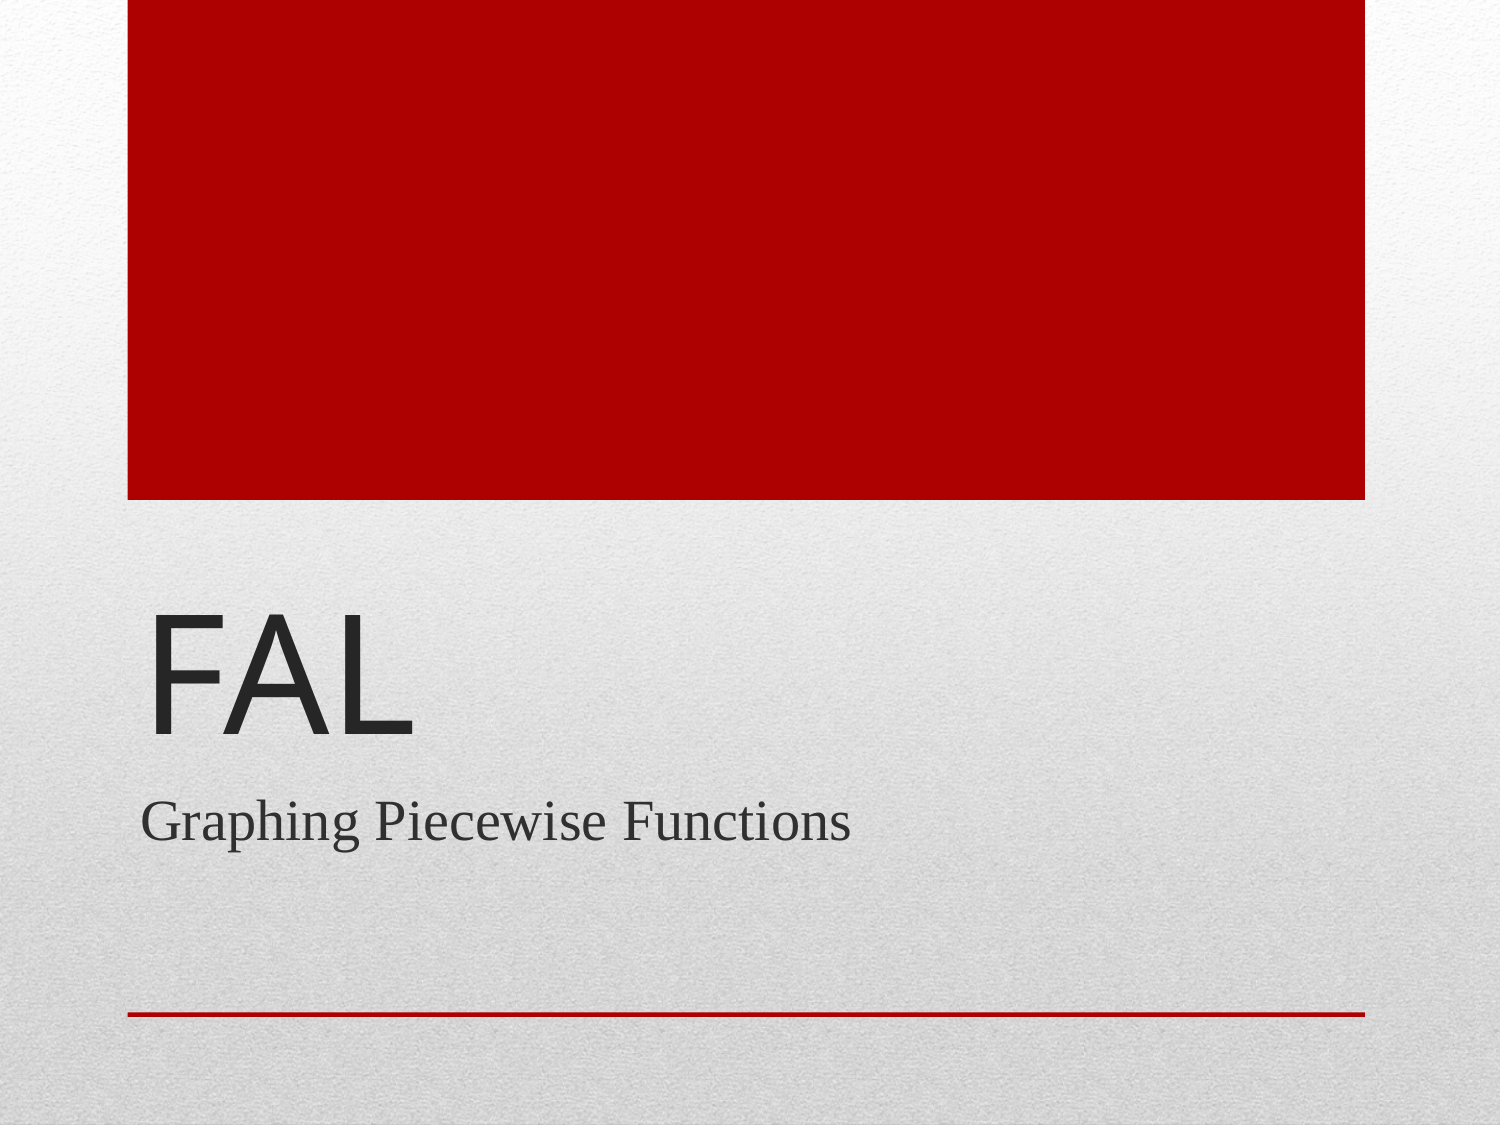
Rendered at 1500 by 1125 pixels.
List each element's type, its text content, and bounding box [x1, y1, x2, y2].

subtitle Graphing Piecewise Functions [125, 774, 1250, 938]
title FAL [125, 525, 1363, 775]
